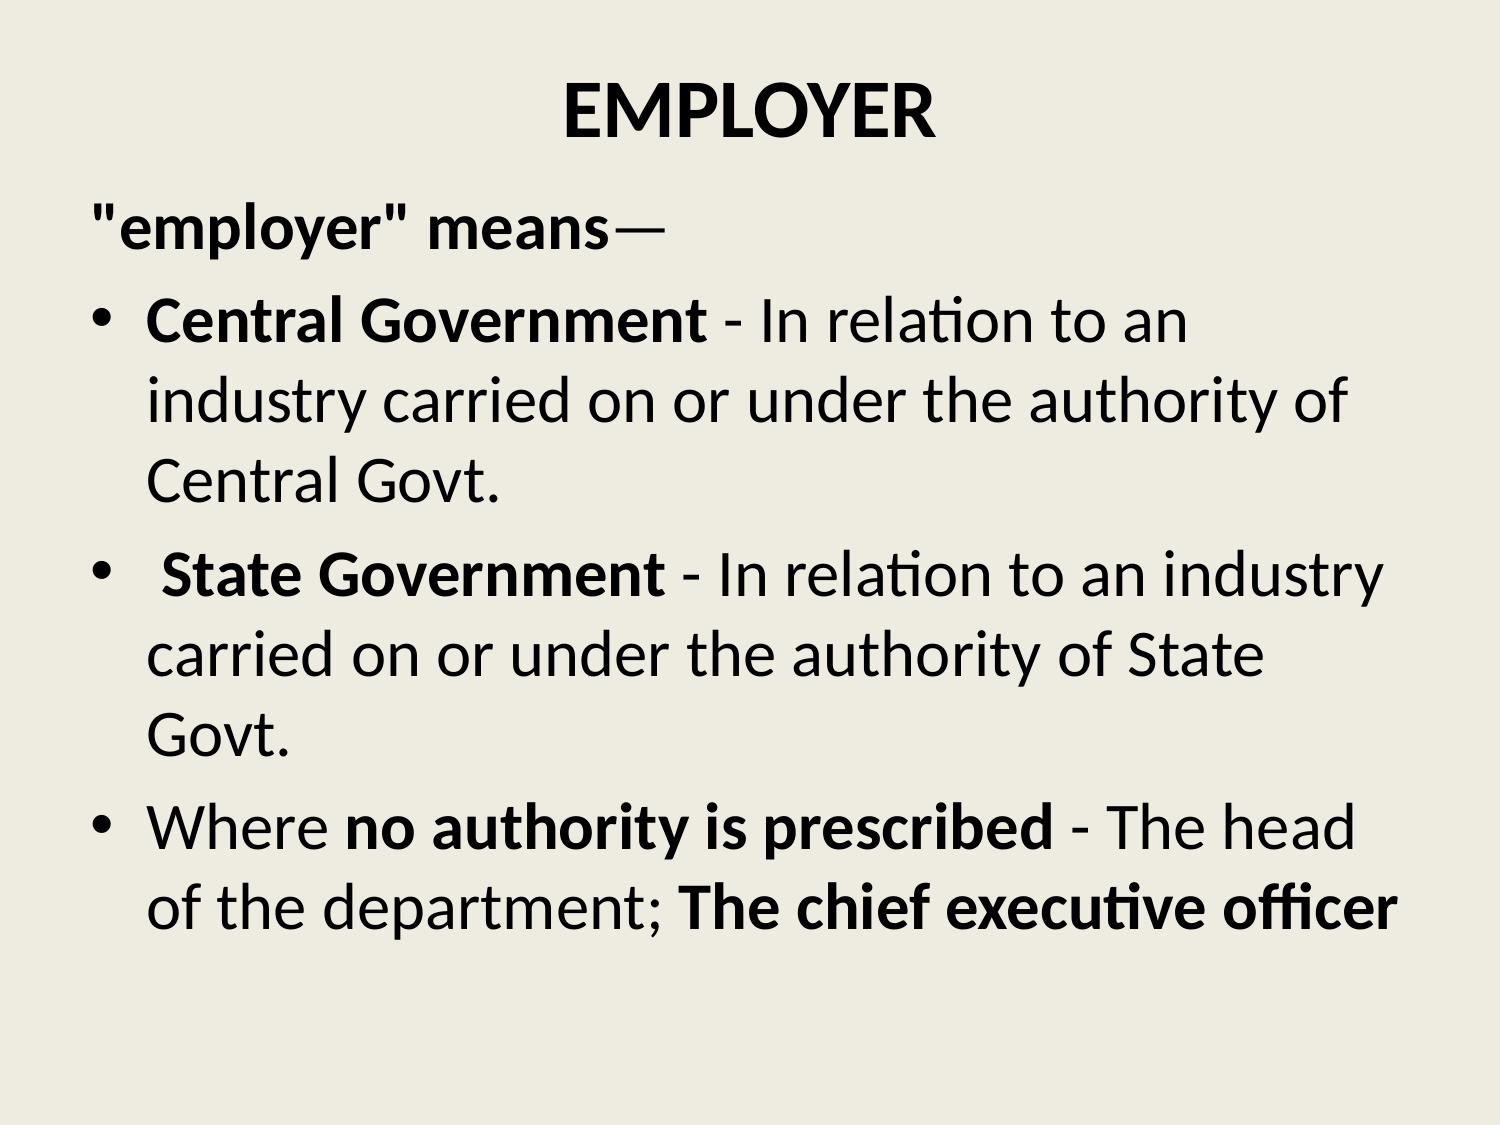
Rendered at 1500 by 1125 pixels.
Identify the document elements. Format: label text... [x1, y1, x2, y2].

list "employer" means— Central Government - In relation to an industry carried on or under the authority of Central Govt. State Government - In relation to an industry carried on or under the authority of State Govt. Where no authority is prescribed - The head of the department; The chief executive officer [75, 174, 1425, 1050]
title EMPLOYER [75, 45, 1425, 163]
